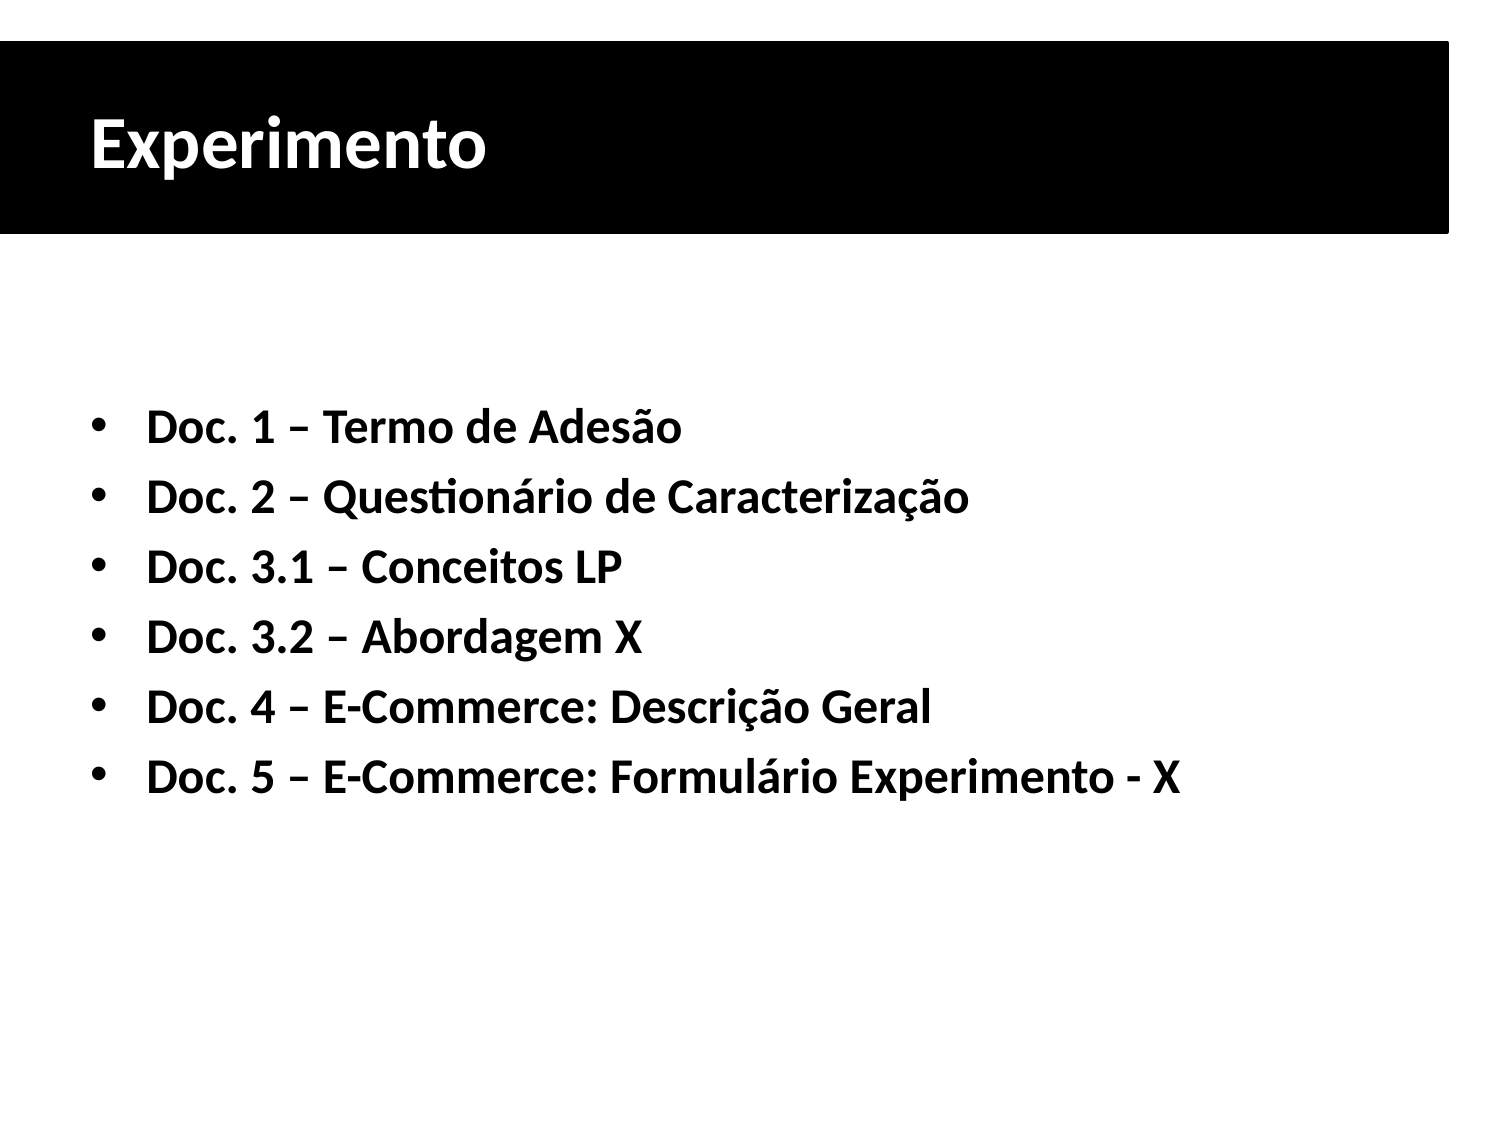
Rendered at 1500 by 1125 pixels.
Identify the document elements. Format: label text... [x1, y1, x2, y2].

text_box [0, 41, 1449, 234]
list Doc. 1 – Termo de Adesão Doc. 2 – Questionário de Caracterização Doc. 3.1 – Conceitos LP Doc. 3.2 – Abordagem X Doc. 4 – E-Commerce: Descrição Geral Doc. 5 – E-Commerce: Formulário Experimento - X [75, 262, 1425, 1005]
title Experimento [75, 45, 1425, 233]
